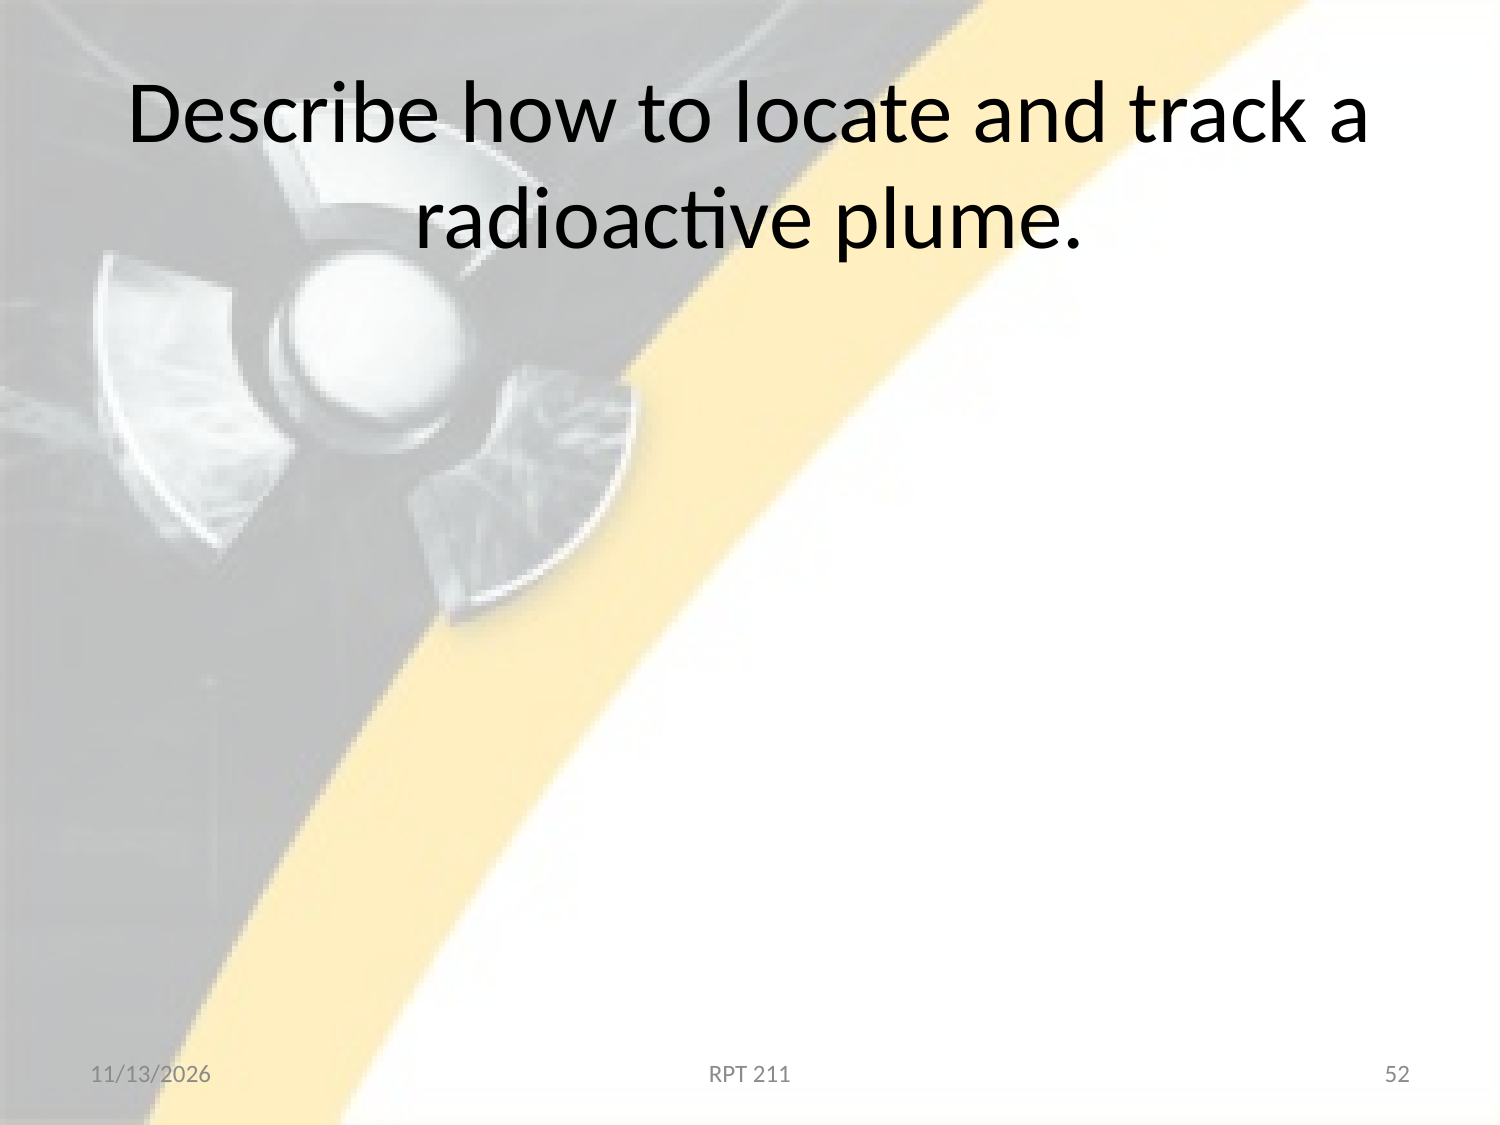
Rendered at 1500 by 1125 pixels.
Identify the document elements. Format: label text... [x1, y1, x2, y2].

title Describe how to locate and track a radioactive plume. [75, 45, 1425, 275]
footer RPT 211 [512, 1042, 988, 1103]
slide_number 52 [1074, 1042, 1425, 1103]
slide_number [75, 1042, 425, 1103]
